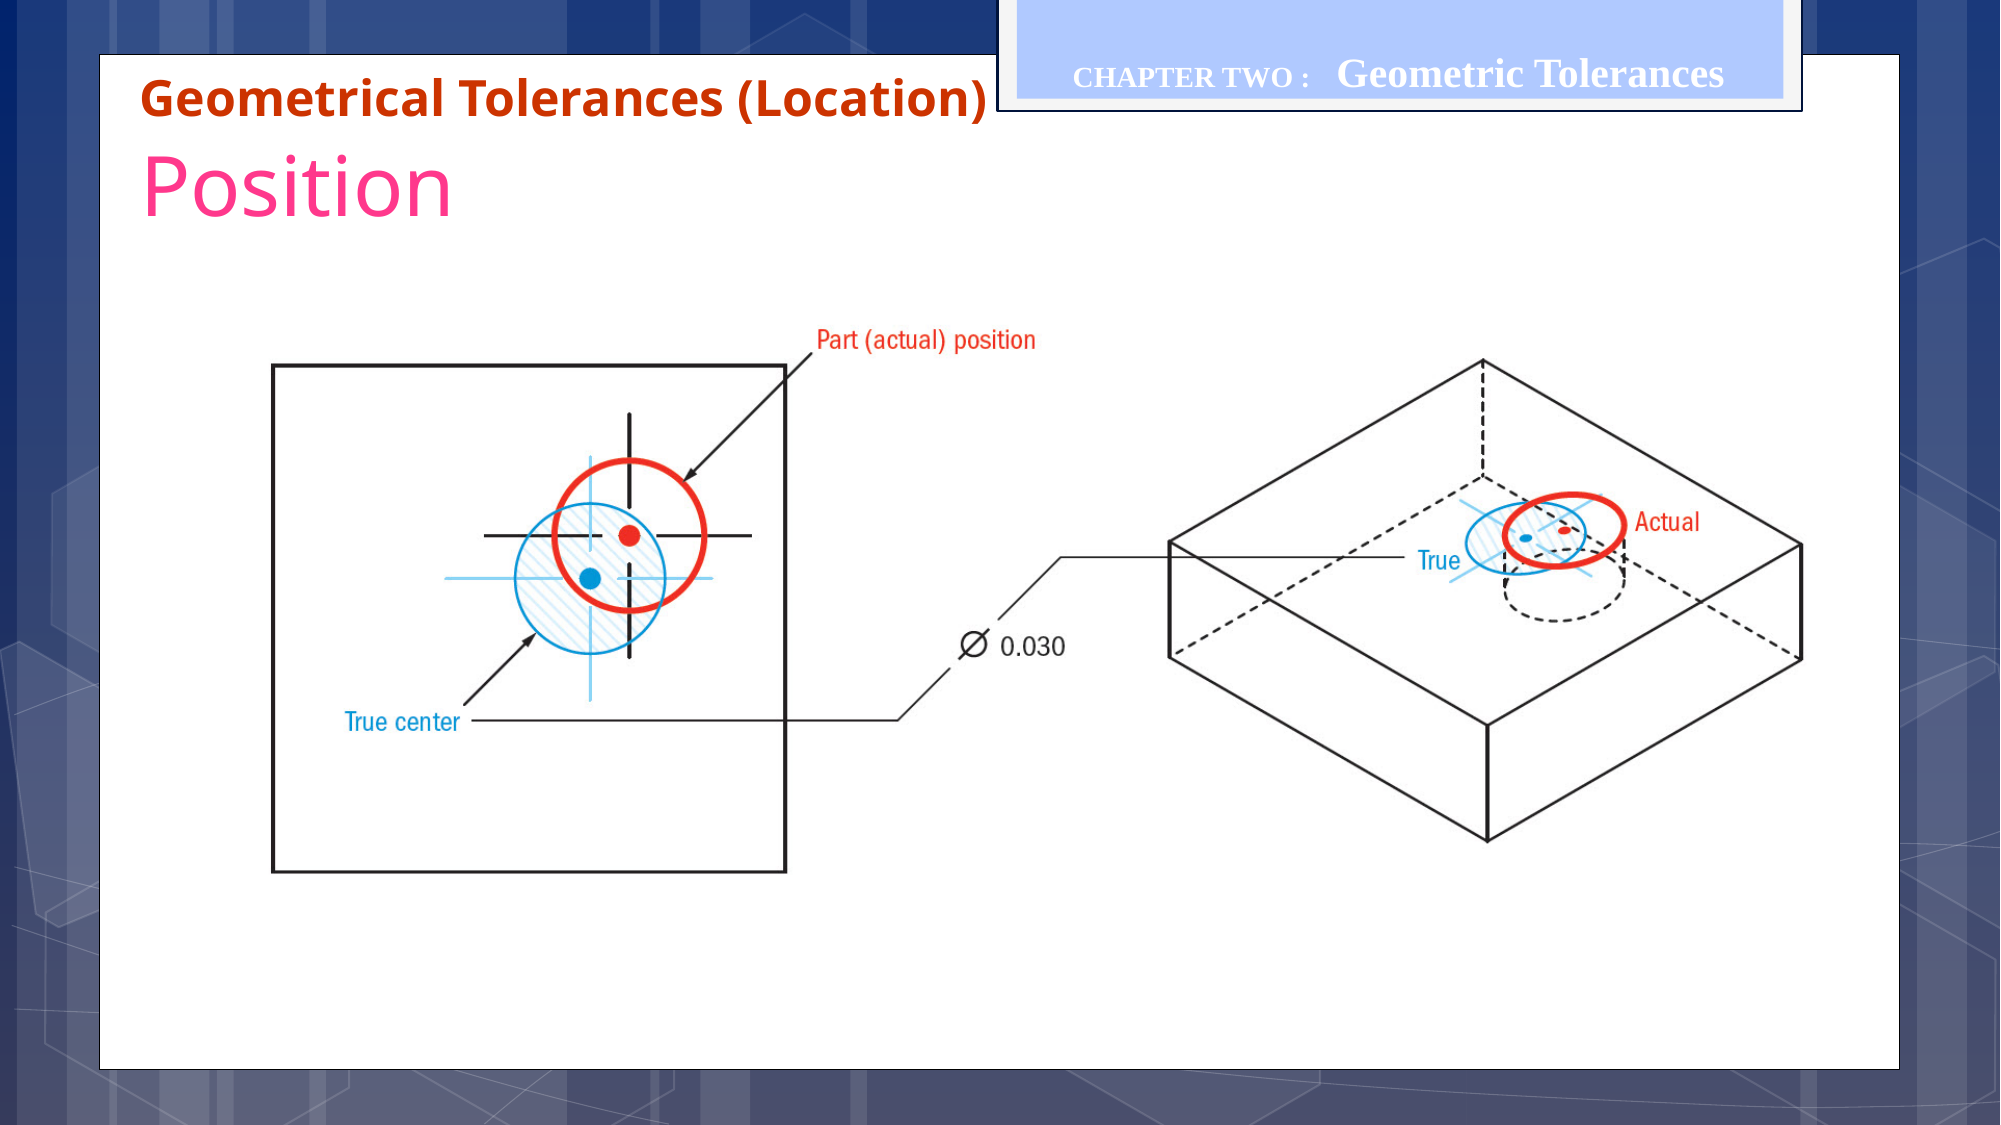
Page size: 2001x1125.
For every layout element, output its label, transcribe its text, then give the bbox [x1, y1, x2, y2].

text_box CHAPTER TWO : Geometric Tolerances [940, 0, 1858, 110]
title Position [125, 110, 1662, 241]
picture [243, 300, 1823, 885]
text_box Geometrical Tolerances (Location) [124, 59, 1325, 134]
